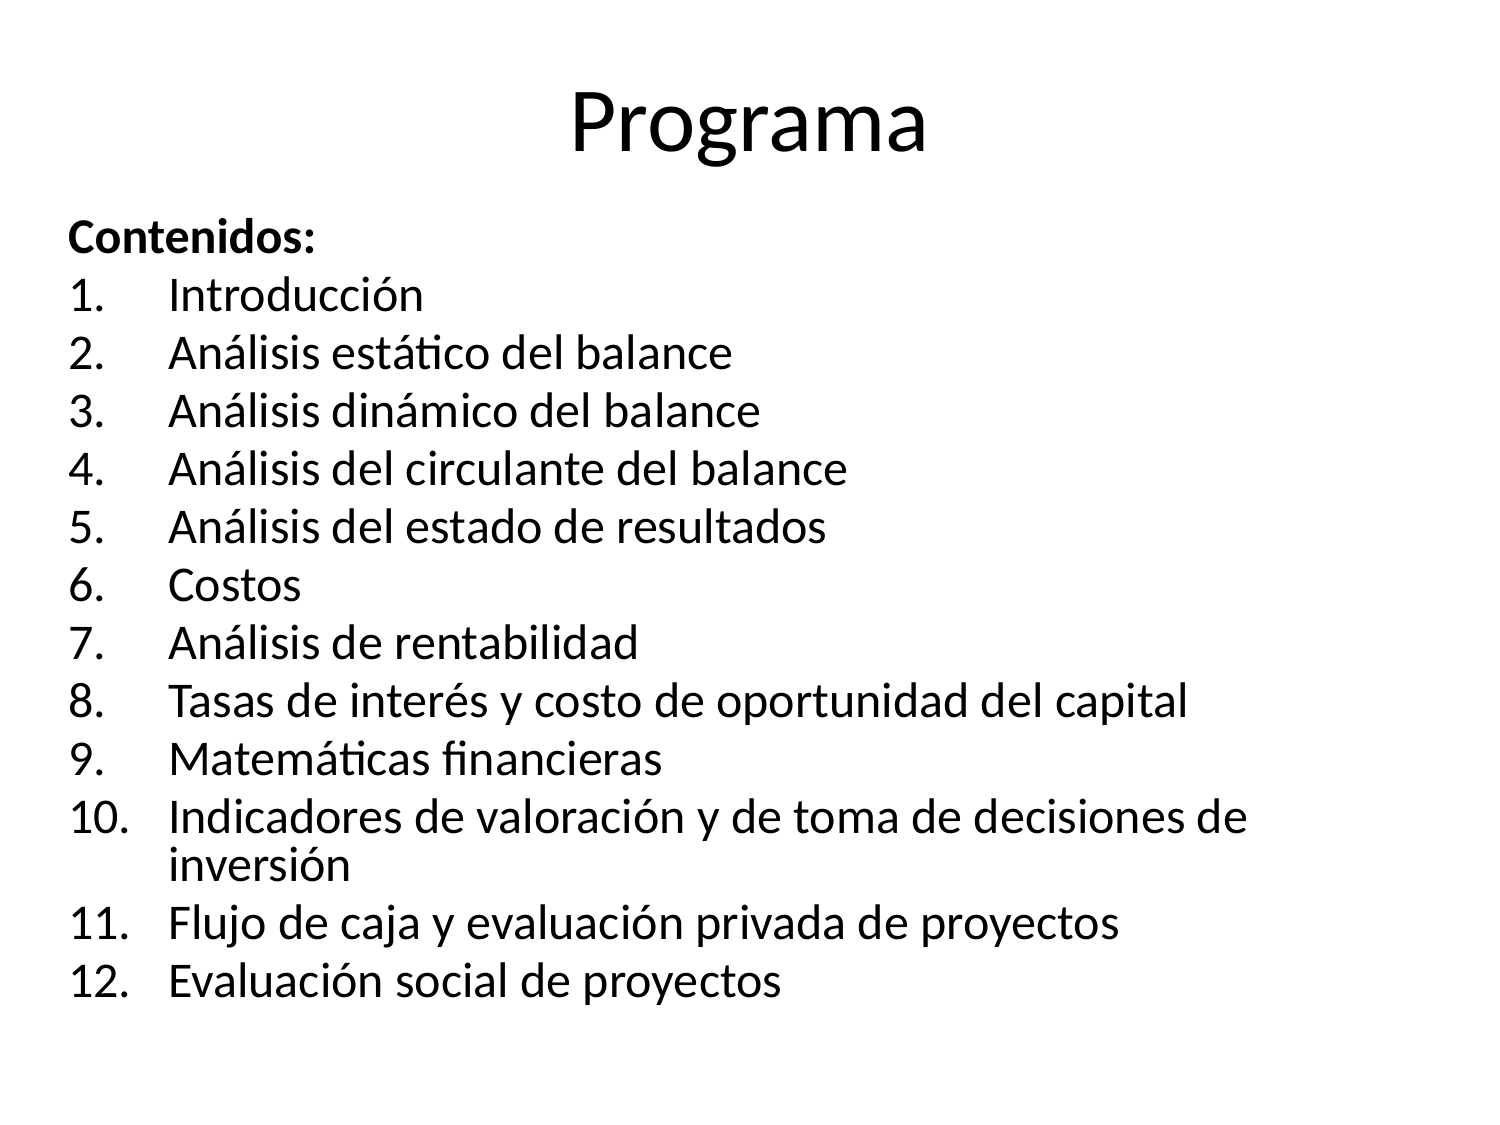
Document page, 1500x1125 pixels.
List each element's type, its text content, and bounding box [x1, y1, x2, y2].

list Contenidos: Introducción Análisis estático del balance Análisis dinámico del balance Análisis del circulante del balance Análisis del estado de resultados Costos Análisis de rentabilidad Tasas de interés y costo de oportunidad del capital Matemáticas financieras Indicadores de valoración y de toma de decisiones de inversión Flujo de caja y evaluación privada de proyectos Evaluación social de proyectos [53, 208, 1447, 1100]
title Programa [75, 45, 1425, 185]
